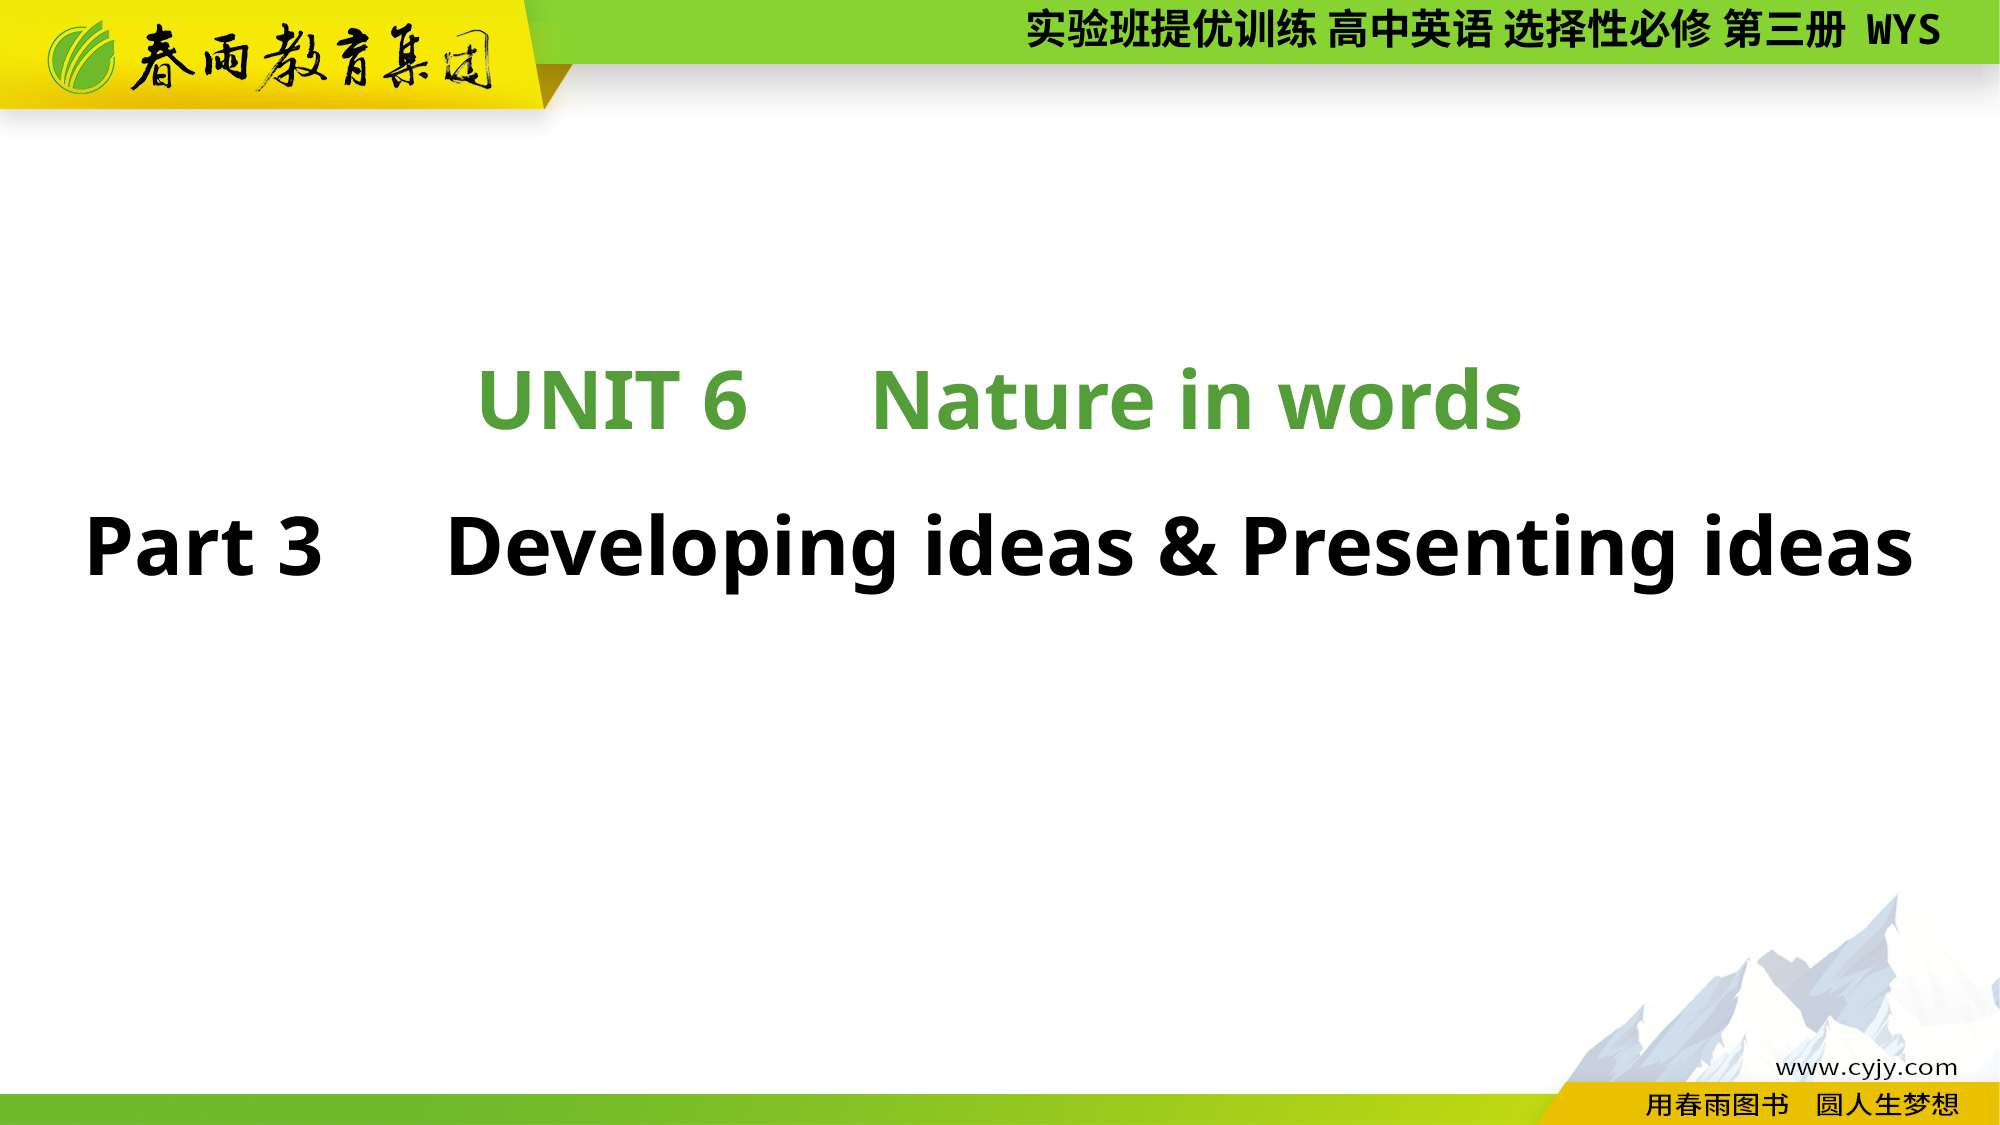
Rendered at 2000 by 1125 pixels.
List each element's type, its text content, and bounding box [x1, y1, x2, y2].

text_box UNIT 6 Nature in words Part 3 Developing ideas & Presenting ideas [54, 291, 1946, 600]
picture [0, 0, 2000, 1125]
